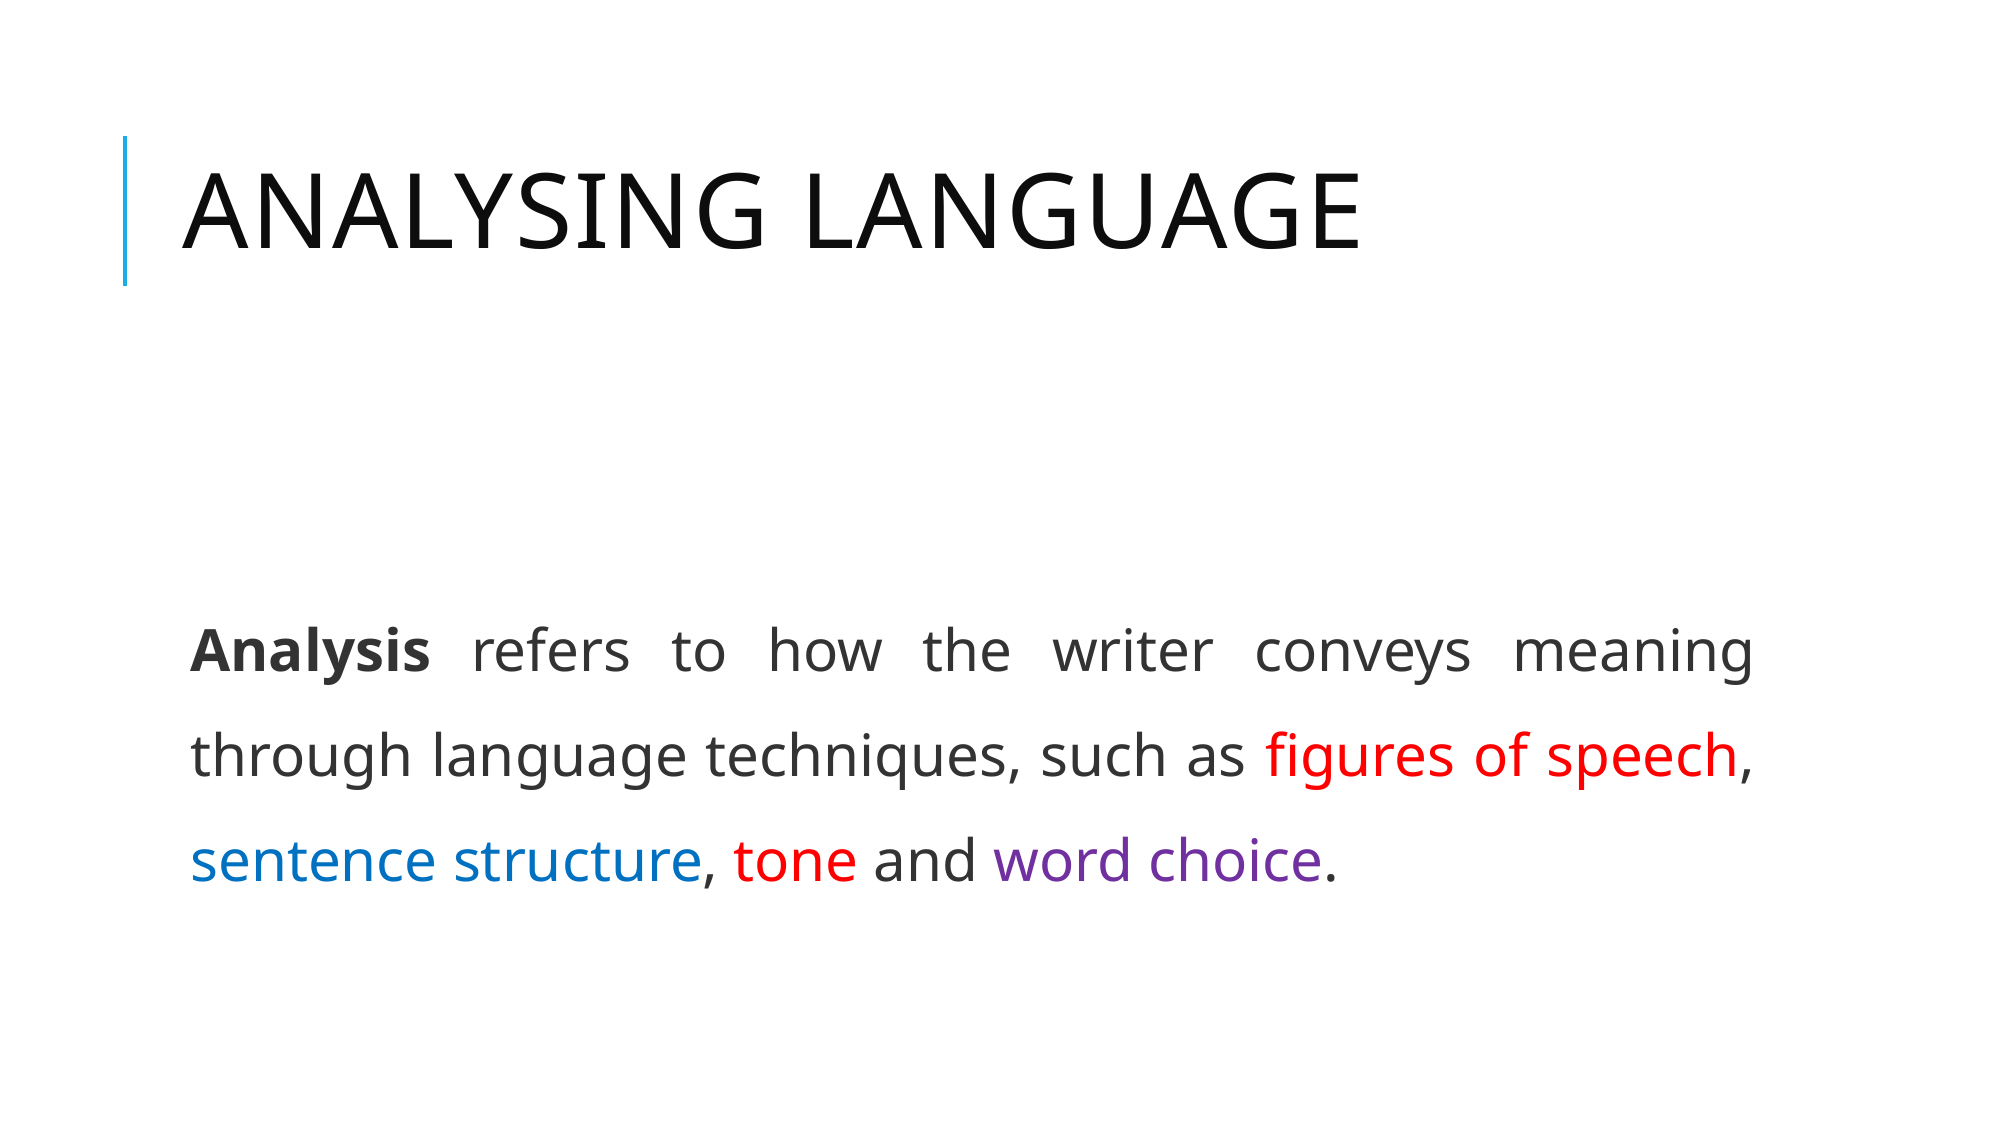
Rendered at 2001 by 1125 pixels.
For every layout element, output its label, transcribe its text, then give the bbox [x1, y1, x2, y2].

list Analysis refers to how the writer conveys meaning through language techniques, such as figures of speech, sentence structure, tone and word choice. [168, 375, 1763, 1035]
title Analysing language [168, 96, 1763, 342]
